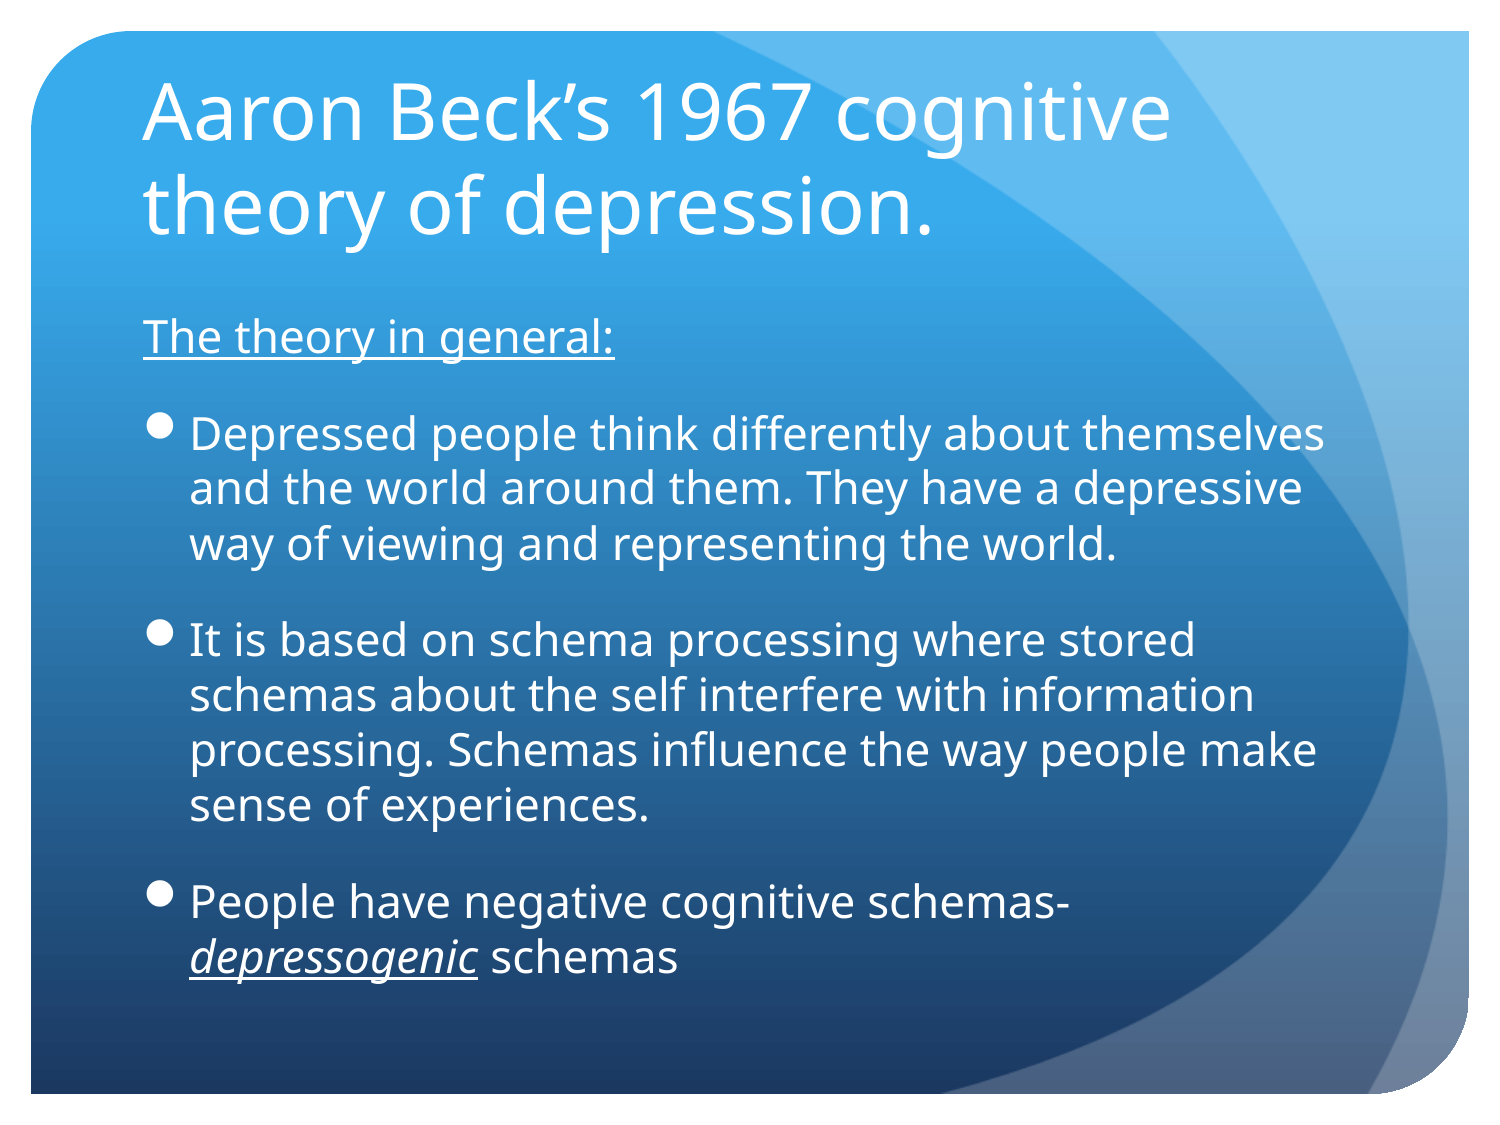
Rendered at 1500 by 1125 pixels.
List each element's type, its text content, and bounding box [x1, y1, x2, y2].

title Aaron Beck’s 1967 cognitive theory of depression. [127, 62, 1372, 259]
list The theory in general: Depressed people think differently about themselves and the world around them. They have a depressive way of viewing and representing the world. It is based on schema processing where stored schemas about the self interfere with information processing. Schemas influence the way people make sense of experiences. People have negative cognitive schemas-depressogenic schemas [127, 299, 1372, 991]
picture [24, 30, 1473, 1094]
